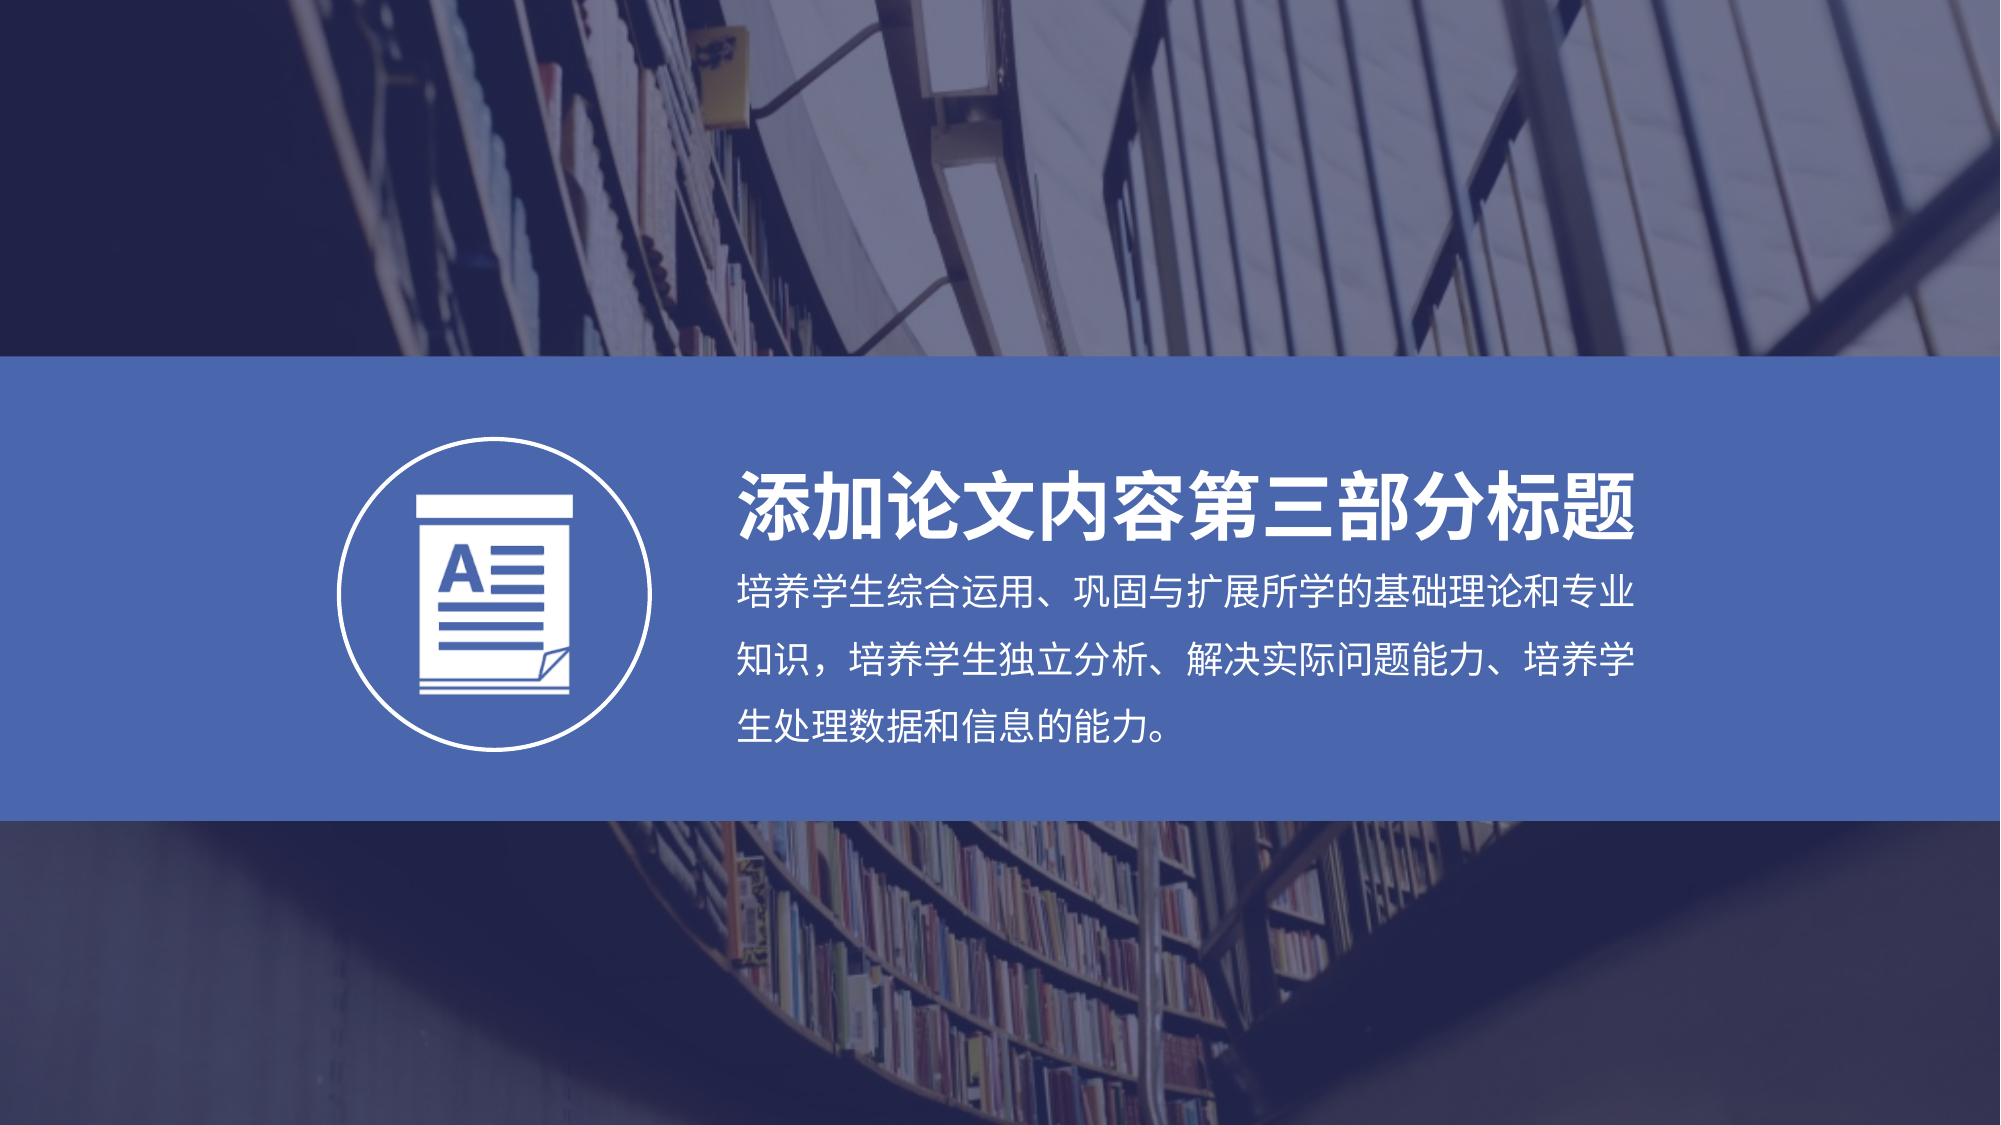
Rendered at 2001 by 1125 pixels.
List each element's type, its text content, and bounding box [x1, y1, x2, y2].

text_box 添加论文内容第三部分标题 [721, 407, 1658, 538]
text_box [338, 438, 650, 750]
text_box [0, 355, 2000, 822]
text_box 培养学生综合运用、巩固与扩展所学的基础理论和专业知识，培养学生独立分析、解决实际问题能力、培养学生处理数据和信息的能力。 [721, 538, 1658, 756]
